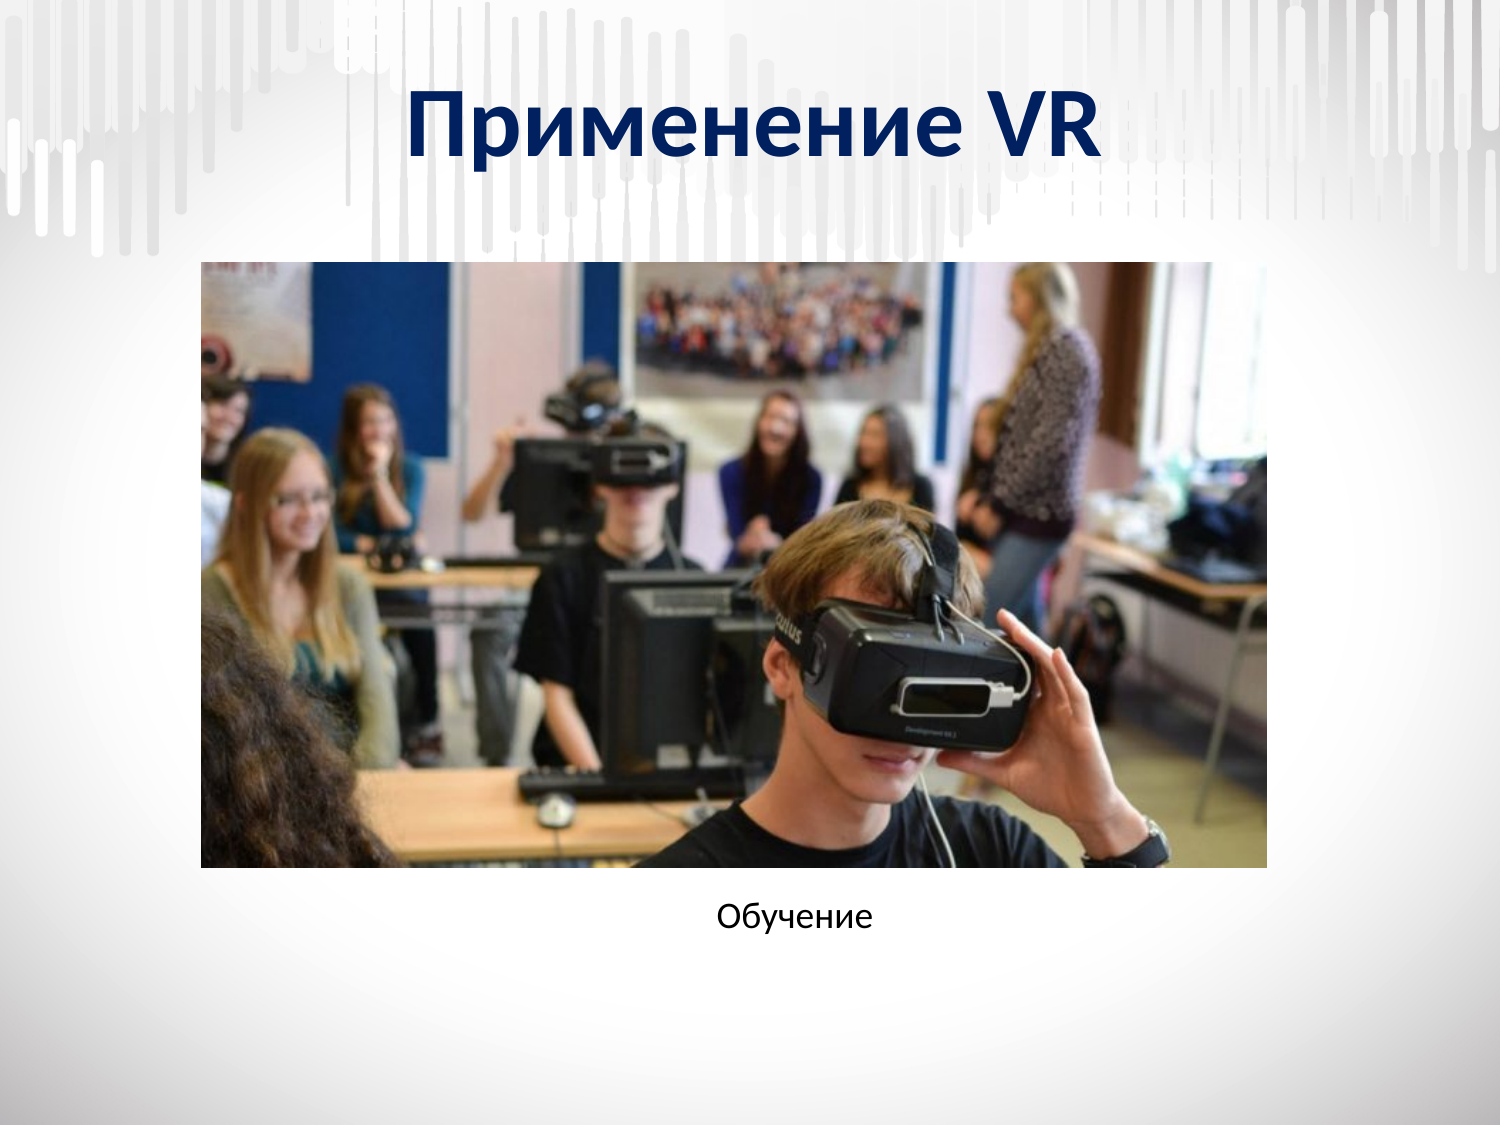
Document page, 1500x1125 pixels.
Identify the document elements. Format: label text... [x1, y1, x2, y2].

title Применение VR [107, 58, 1402, 190]
text_box Обучение [450, 883, 1140, 944]
picture [0, 0, 1500, 1125]
